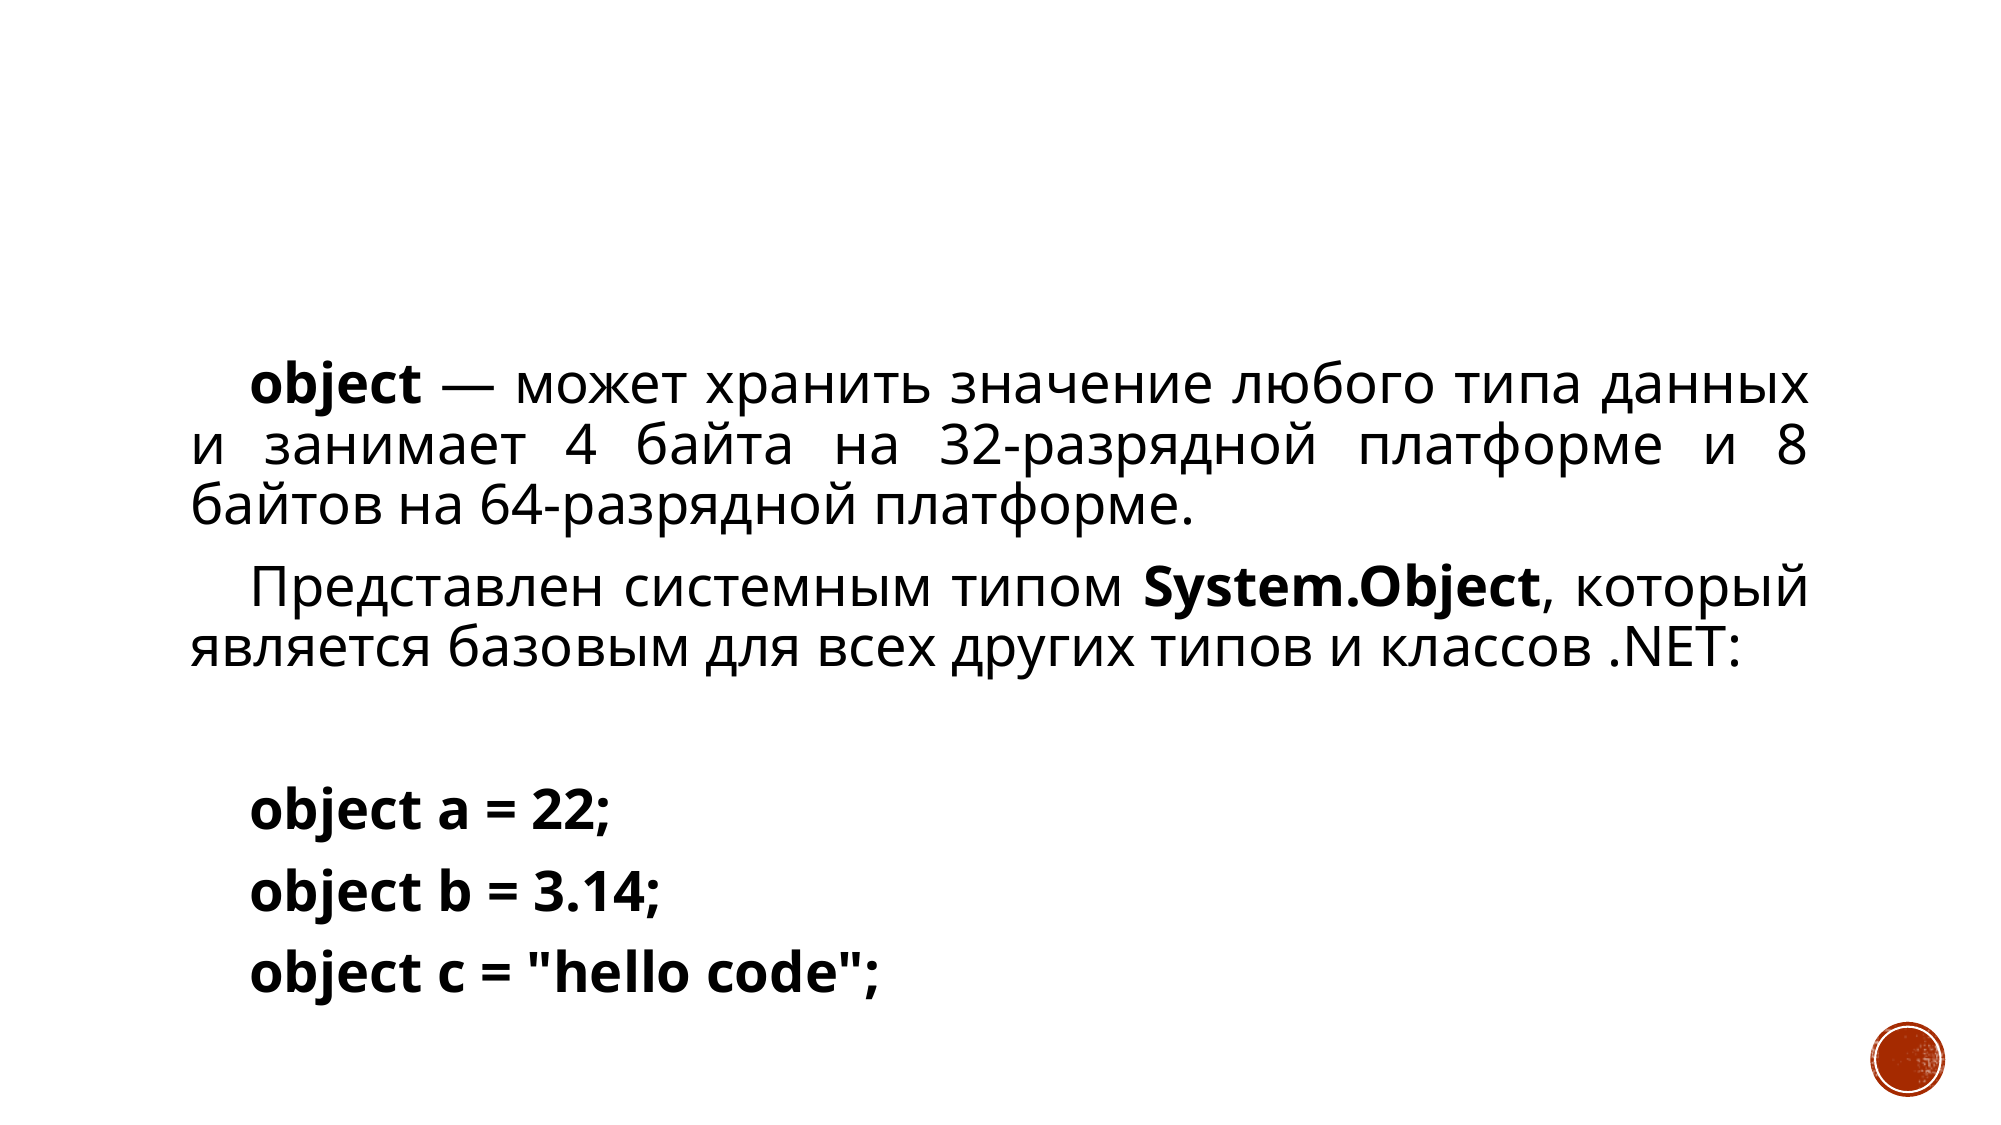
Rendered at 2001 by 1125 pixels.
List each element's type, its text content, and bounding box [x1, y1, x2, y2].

list object — может хранить значение любого типа данных и занимает 4 байта на 32-разрядной платформе и 8 байтов на 64-разрядной платформе. Представлен системным типом System.Object, который является базовым для всех других типов и классов .NET: object a = 22; object b = 3.14; object c = "hello code"; [175, 348, 1826, 1013]
